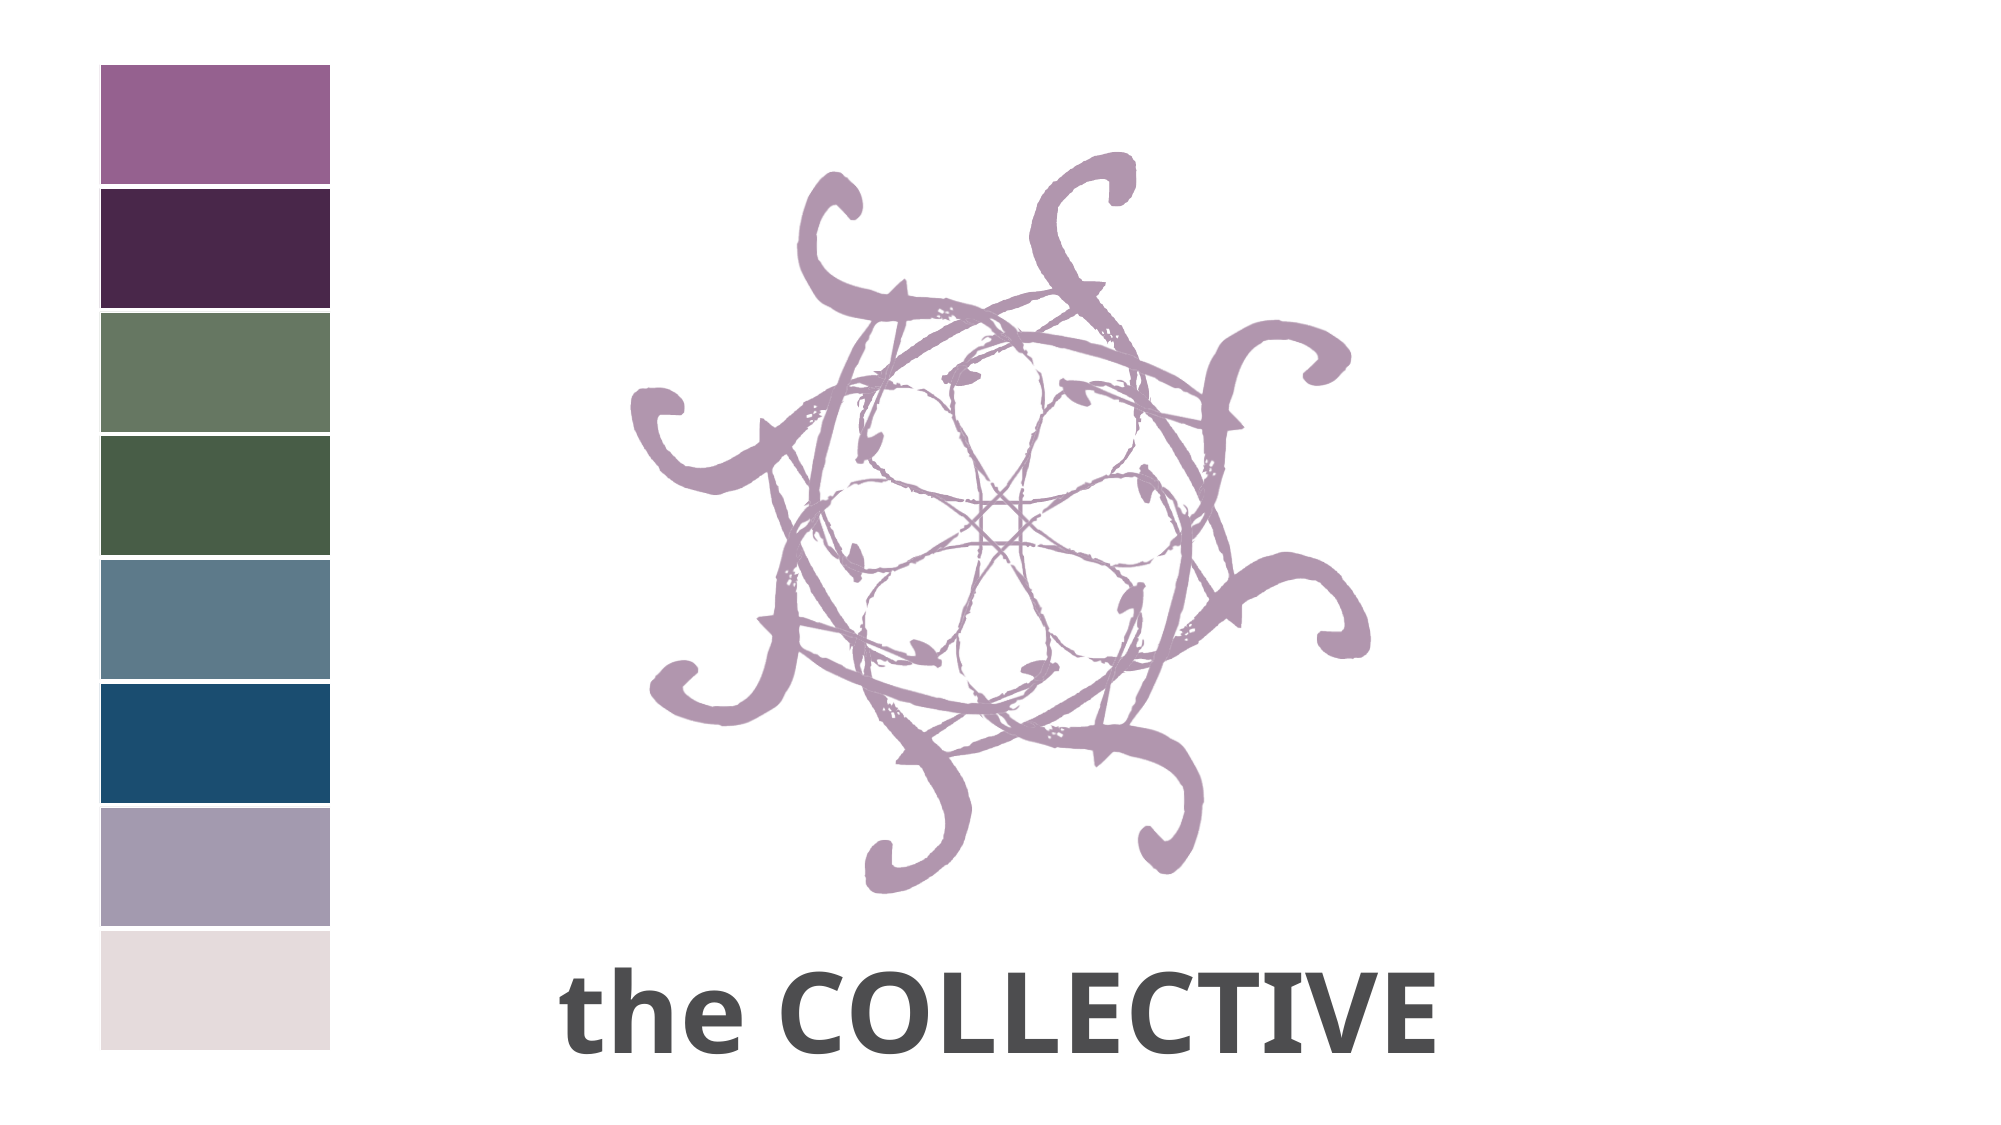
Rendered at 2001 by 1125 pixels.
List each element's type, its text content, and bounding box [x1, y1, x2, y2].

text_box [99, 435, 331, 556]
text_box [99, 806, 331, 927]
text_box [99, 559, 331, 680]
text_box [99, 683, 331, 804]
text_box [99, 311, 331, 432]
text_box [99, 64, 331, 185]
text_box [599, 122, 1400, 923]
text_box [99, 188, 331, 309]
title the COLLECTIVE [476, 933, 1524, 1125]
text_box [99, 930, 331, 1051]
